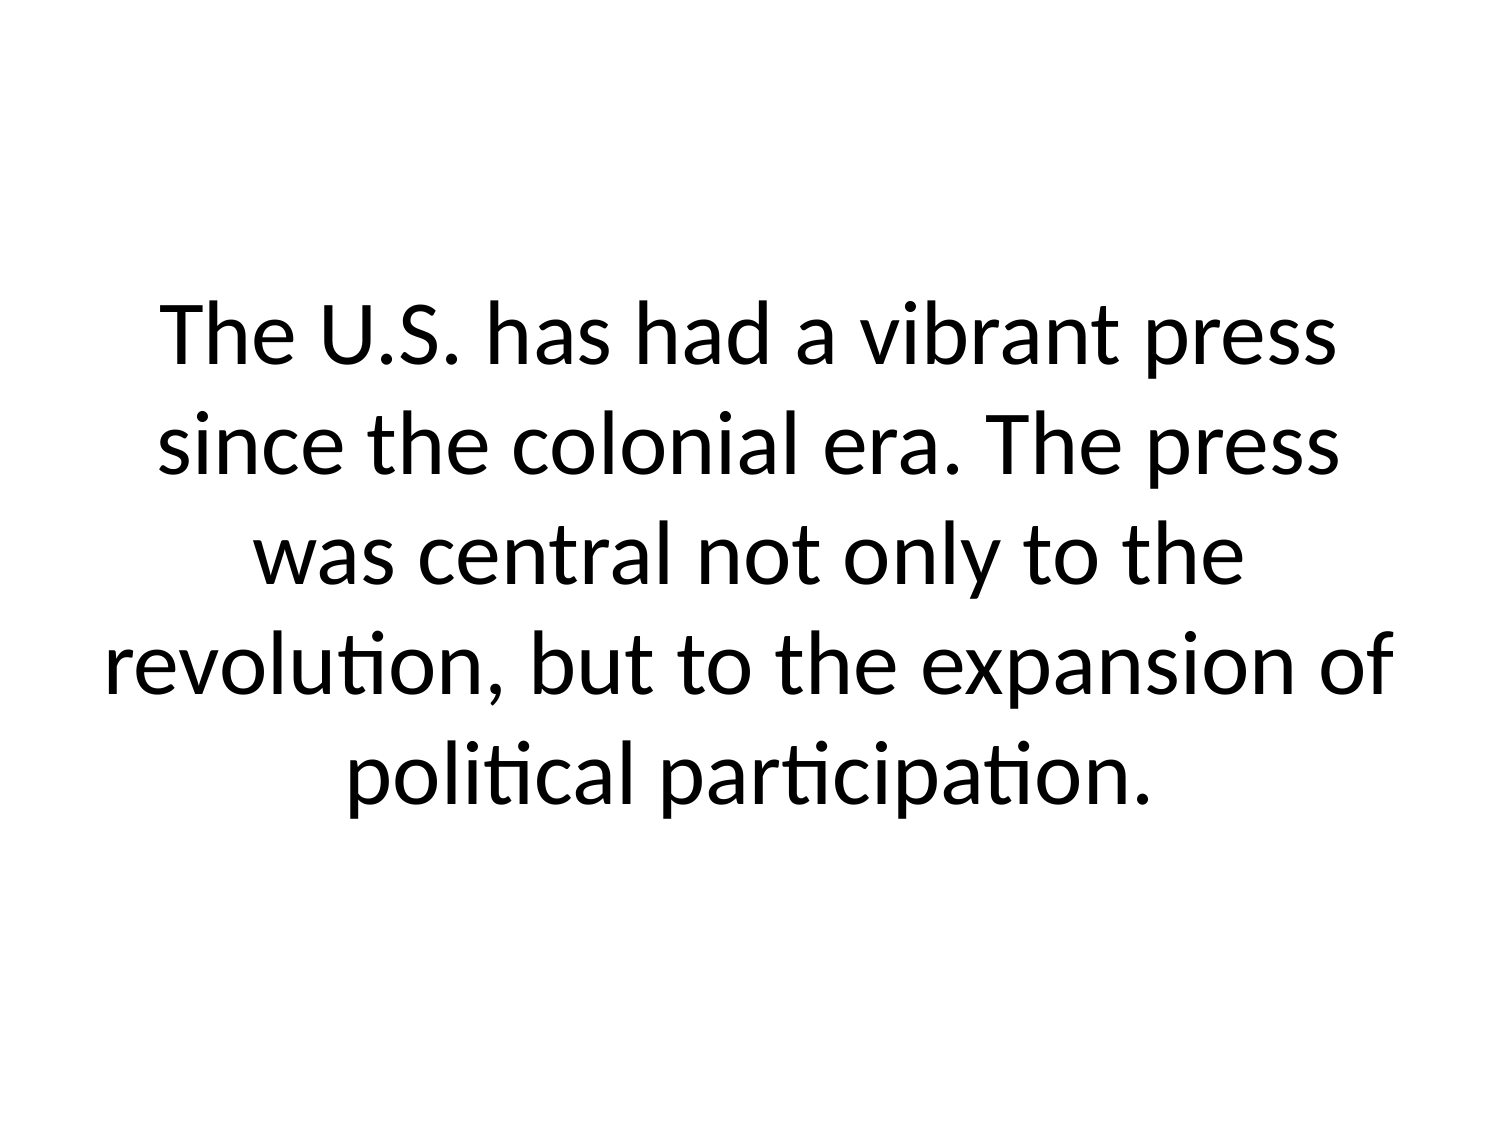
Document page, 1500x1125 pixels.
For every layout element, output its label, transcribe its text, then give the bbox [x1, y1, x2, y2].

title The U.S. has had a vibrant press since the colonial era. The press was central not only to the revolution, but to the expansion of political participation. [74, 44, 1426, 1051]
